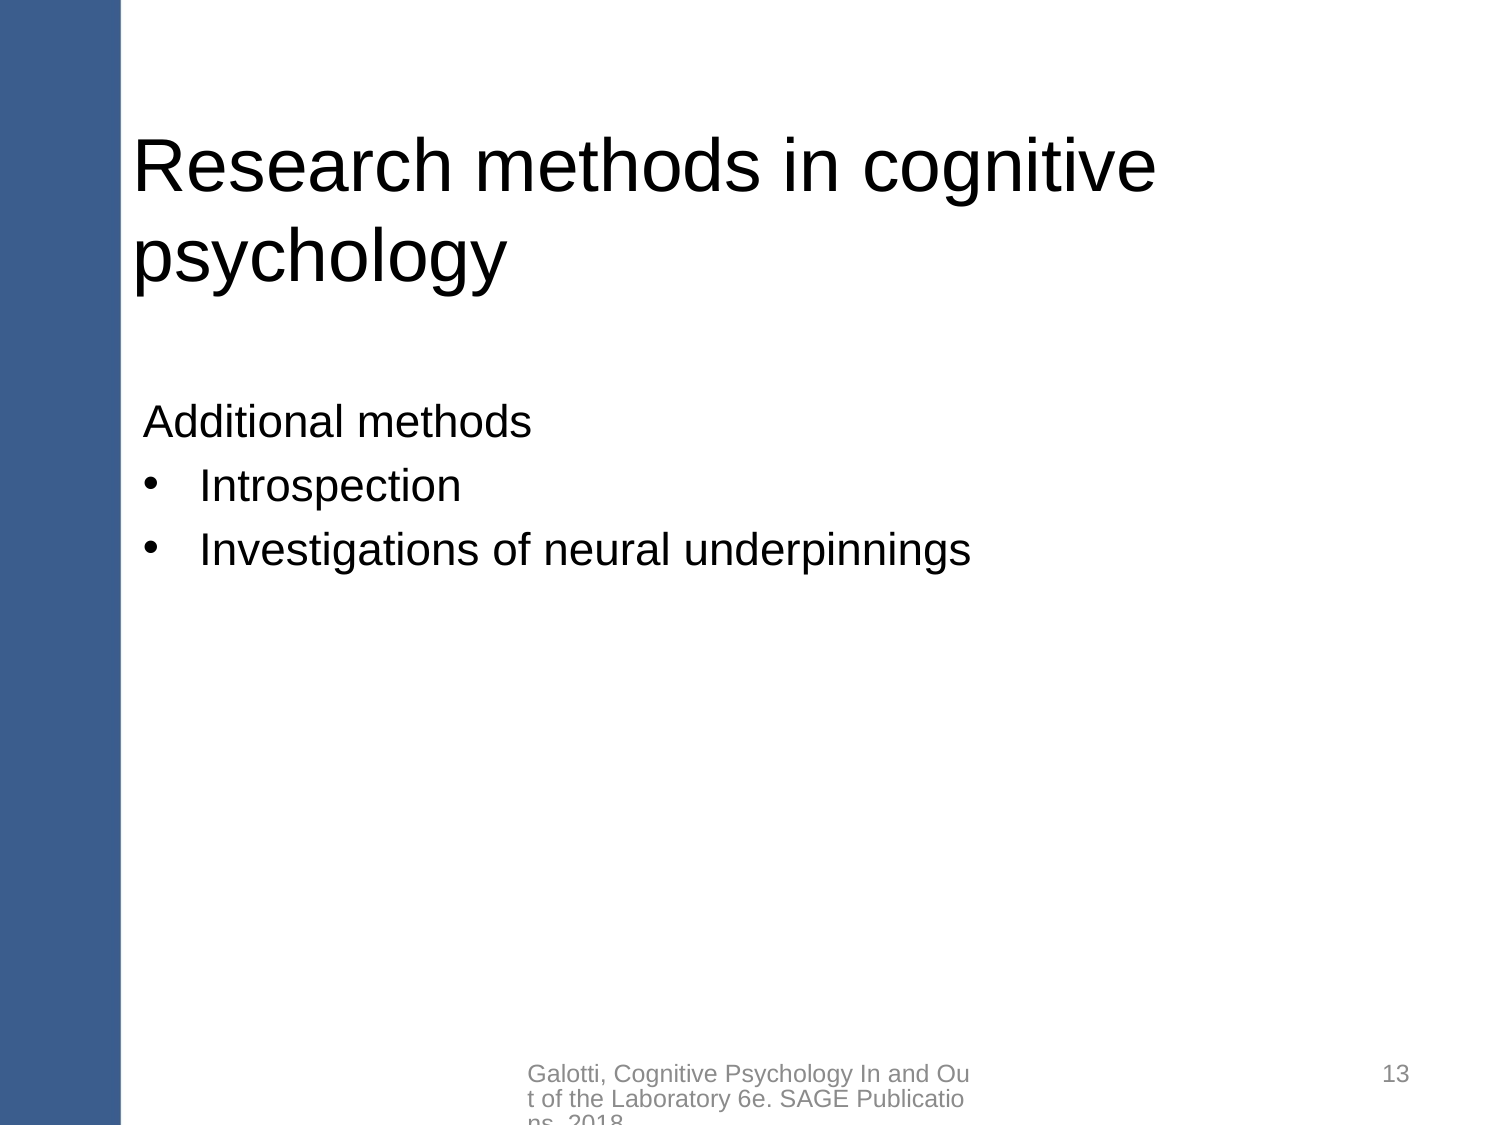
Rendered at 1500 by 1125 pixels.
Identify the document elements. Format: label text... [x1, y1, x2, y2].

picture [0, 0, 1500, 1125]
title Research methods in cognitive psychology [117, 109, 1500, 303]
slide_number 13 [1074, 1042, 1425, 1103]
footer Galotti, Cognitive Psychology In and Out of the Laboratory 6e. SAGE Publications, 2018. [512, 1042, 988, 1103]
list Additional methods Introspection Investigations of neural underpinnings [127, 383, 1014, 675]
